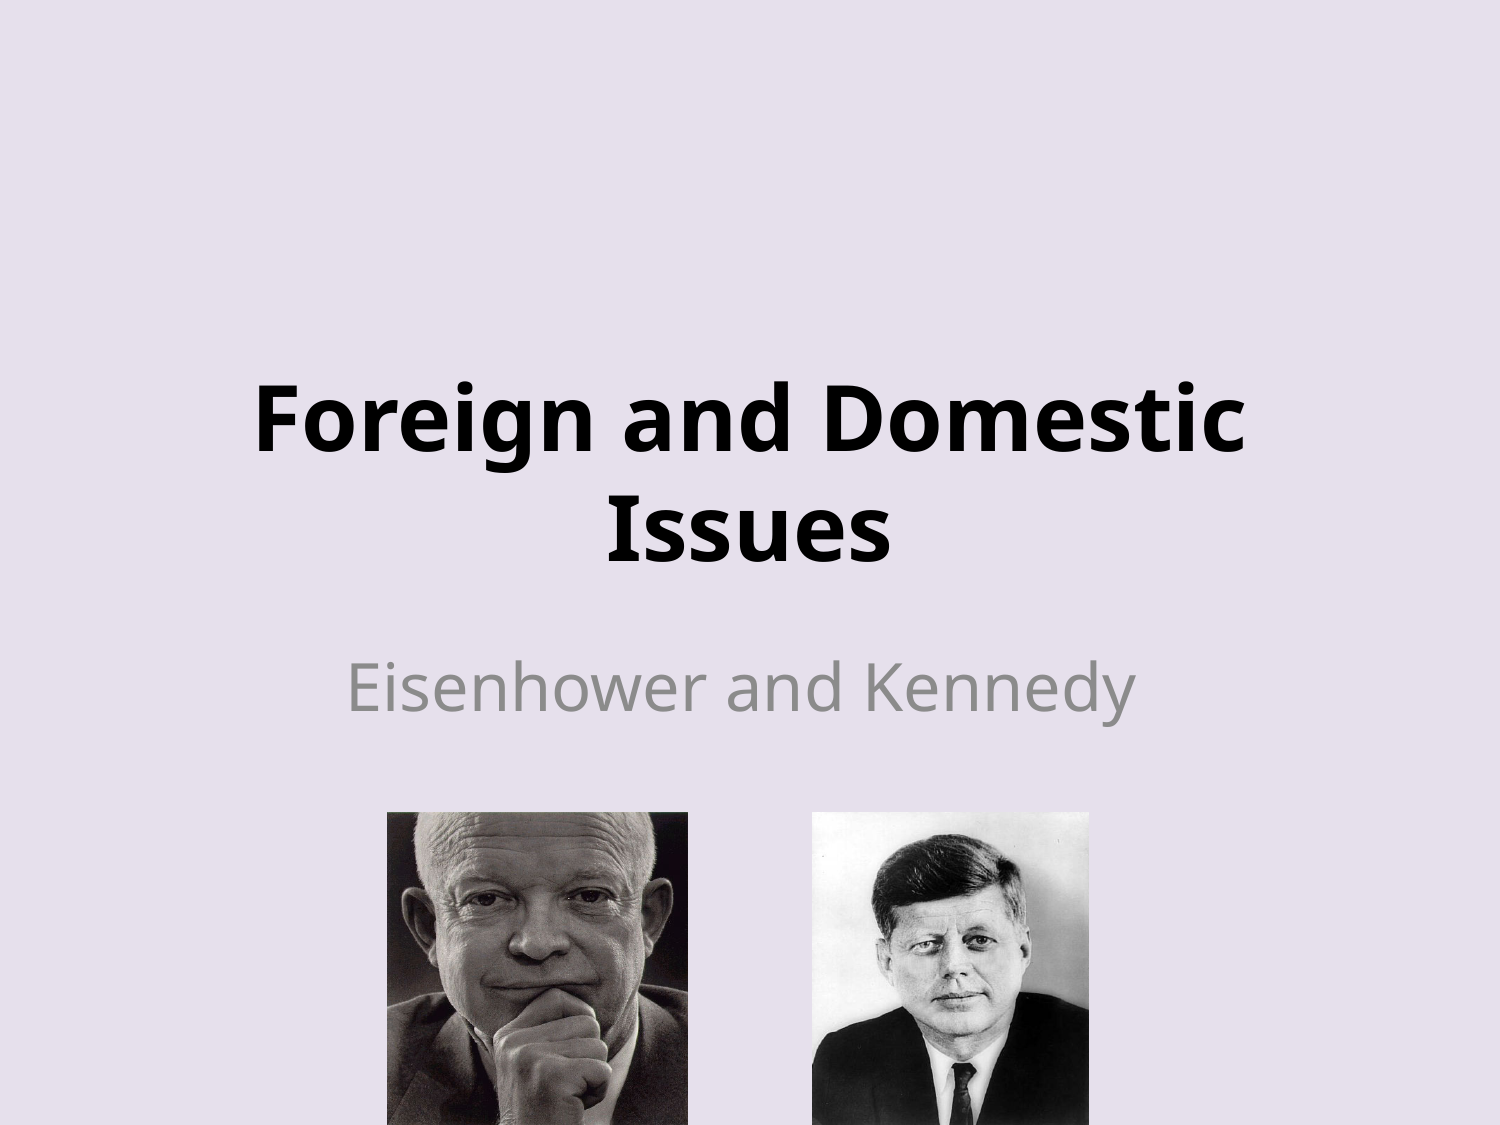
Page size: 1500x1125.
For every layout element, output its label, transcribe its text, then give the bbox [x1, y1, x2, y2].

picture [387, 812, 688, 1125]
title Foreign and Domestic Issues [112, 349, 1388, 591]
picture [812, 812, 1089, 1125]
subtitle Eisenhower and Kennedy [225, 637, 1275, 925]
